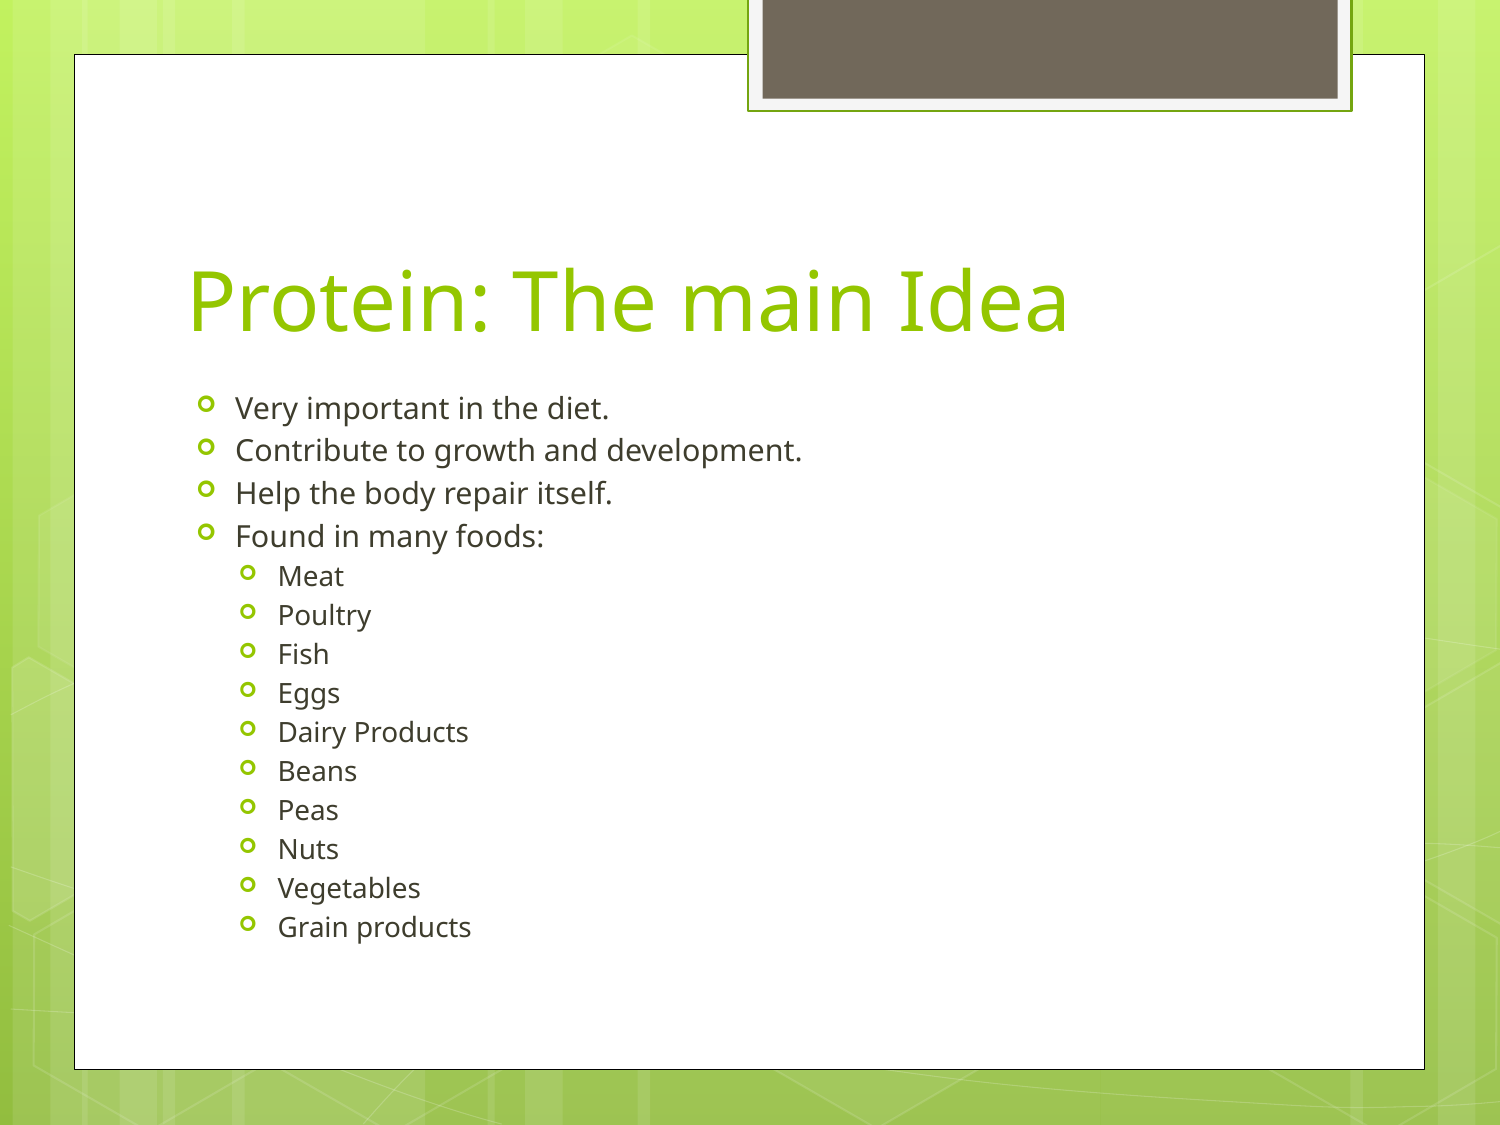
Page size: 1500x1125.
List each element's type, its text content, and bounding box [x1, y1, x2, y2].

title Protein: The main Idea [171, 168, 1324, 357]
list Very important in the diet. Contribute to growth and development. Help the body repair itself. Found in many foods: Meat Poultry Fish Eggs Dairy Products Beans Peas Nuts Vegetables Grain products [171, 381, 1283, 957]
